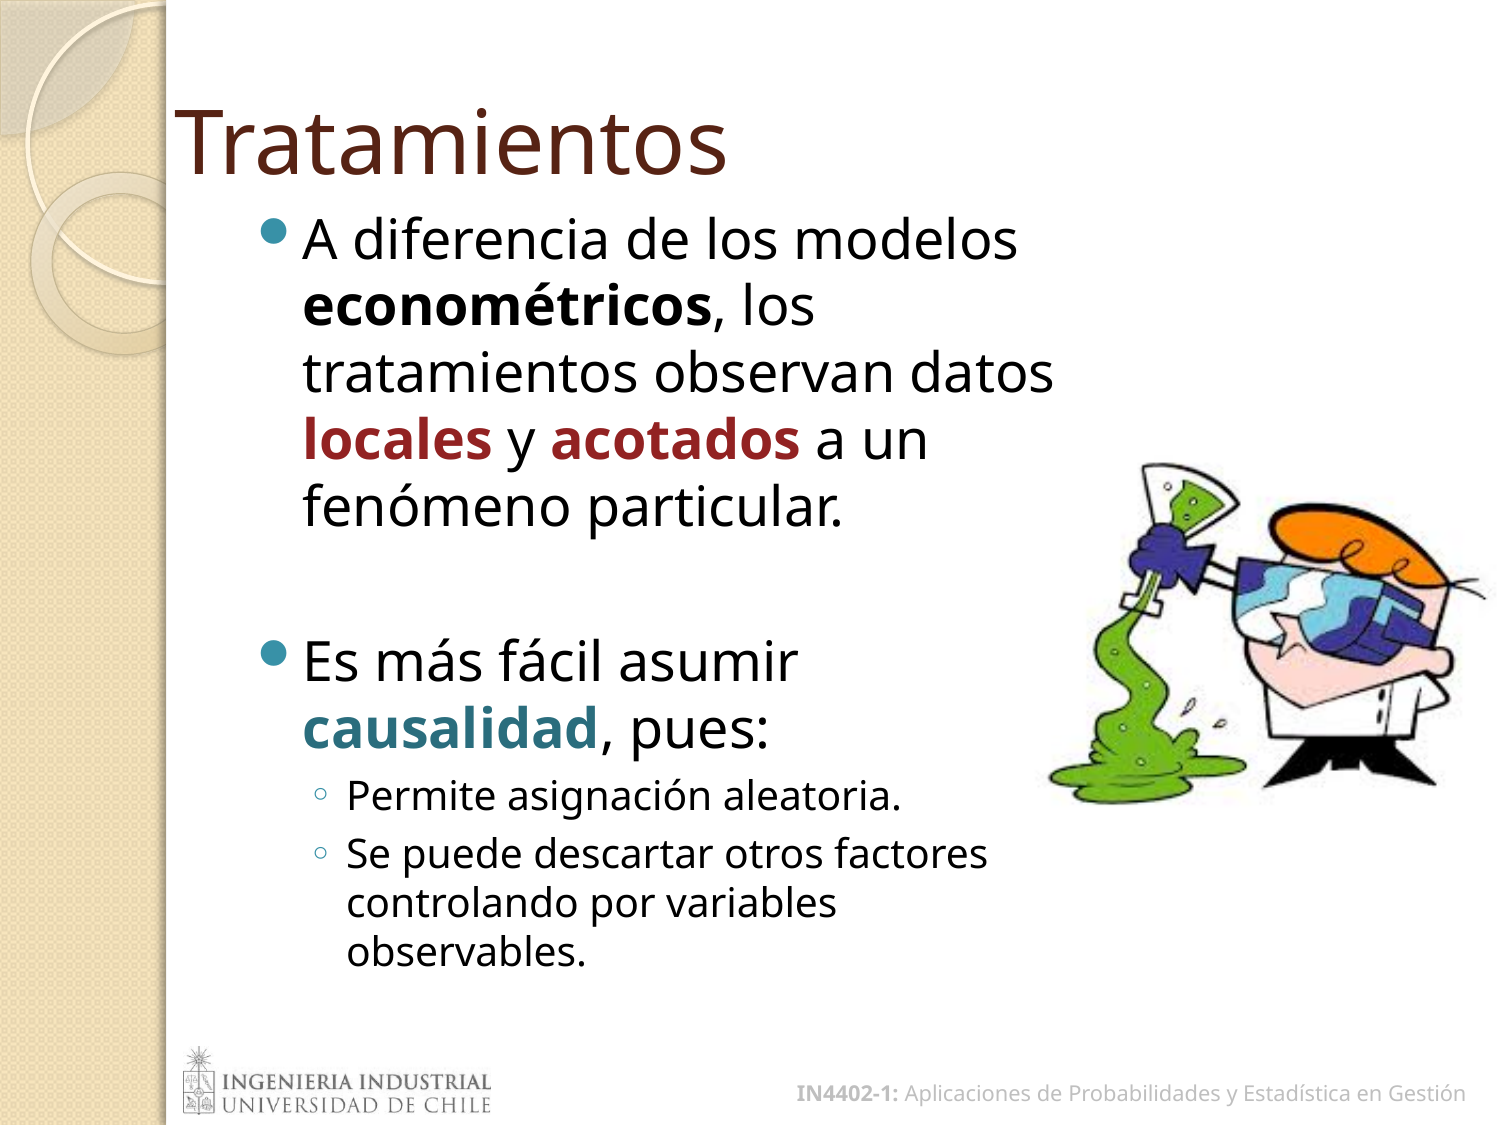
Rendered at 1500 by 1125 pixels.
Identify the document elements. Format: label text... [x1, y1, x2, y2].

list A diferencia de los modelos econométricos, los tratamientos observan datos locales y acotados a un fenómeno particular. Es más fácil asumir causalidad, pues: Permite asignación aleatoria. Se puede descartar otros factores controlando por variables observables. [230, 196, 1081, 984]
title Tratamientos [159, 45, 1500, 233]
picture [183, 1046, 491, 1115]
picture [1019, 361, 1500, 835]
